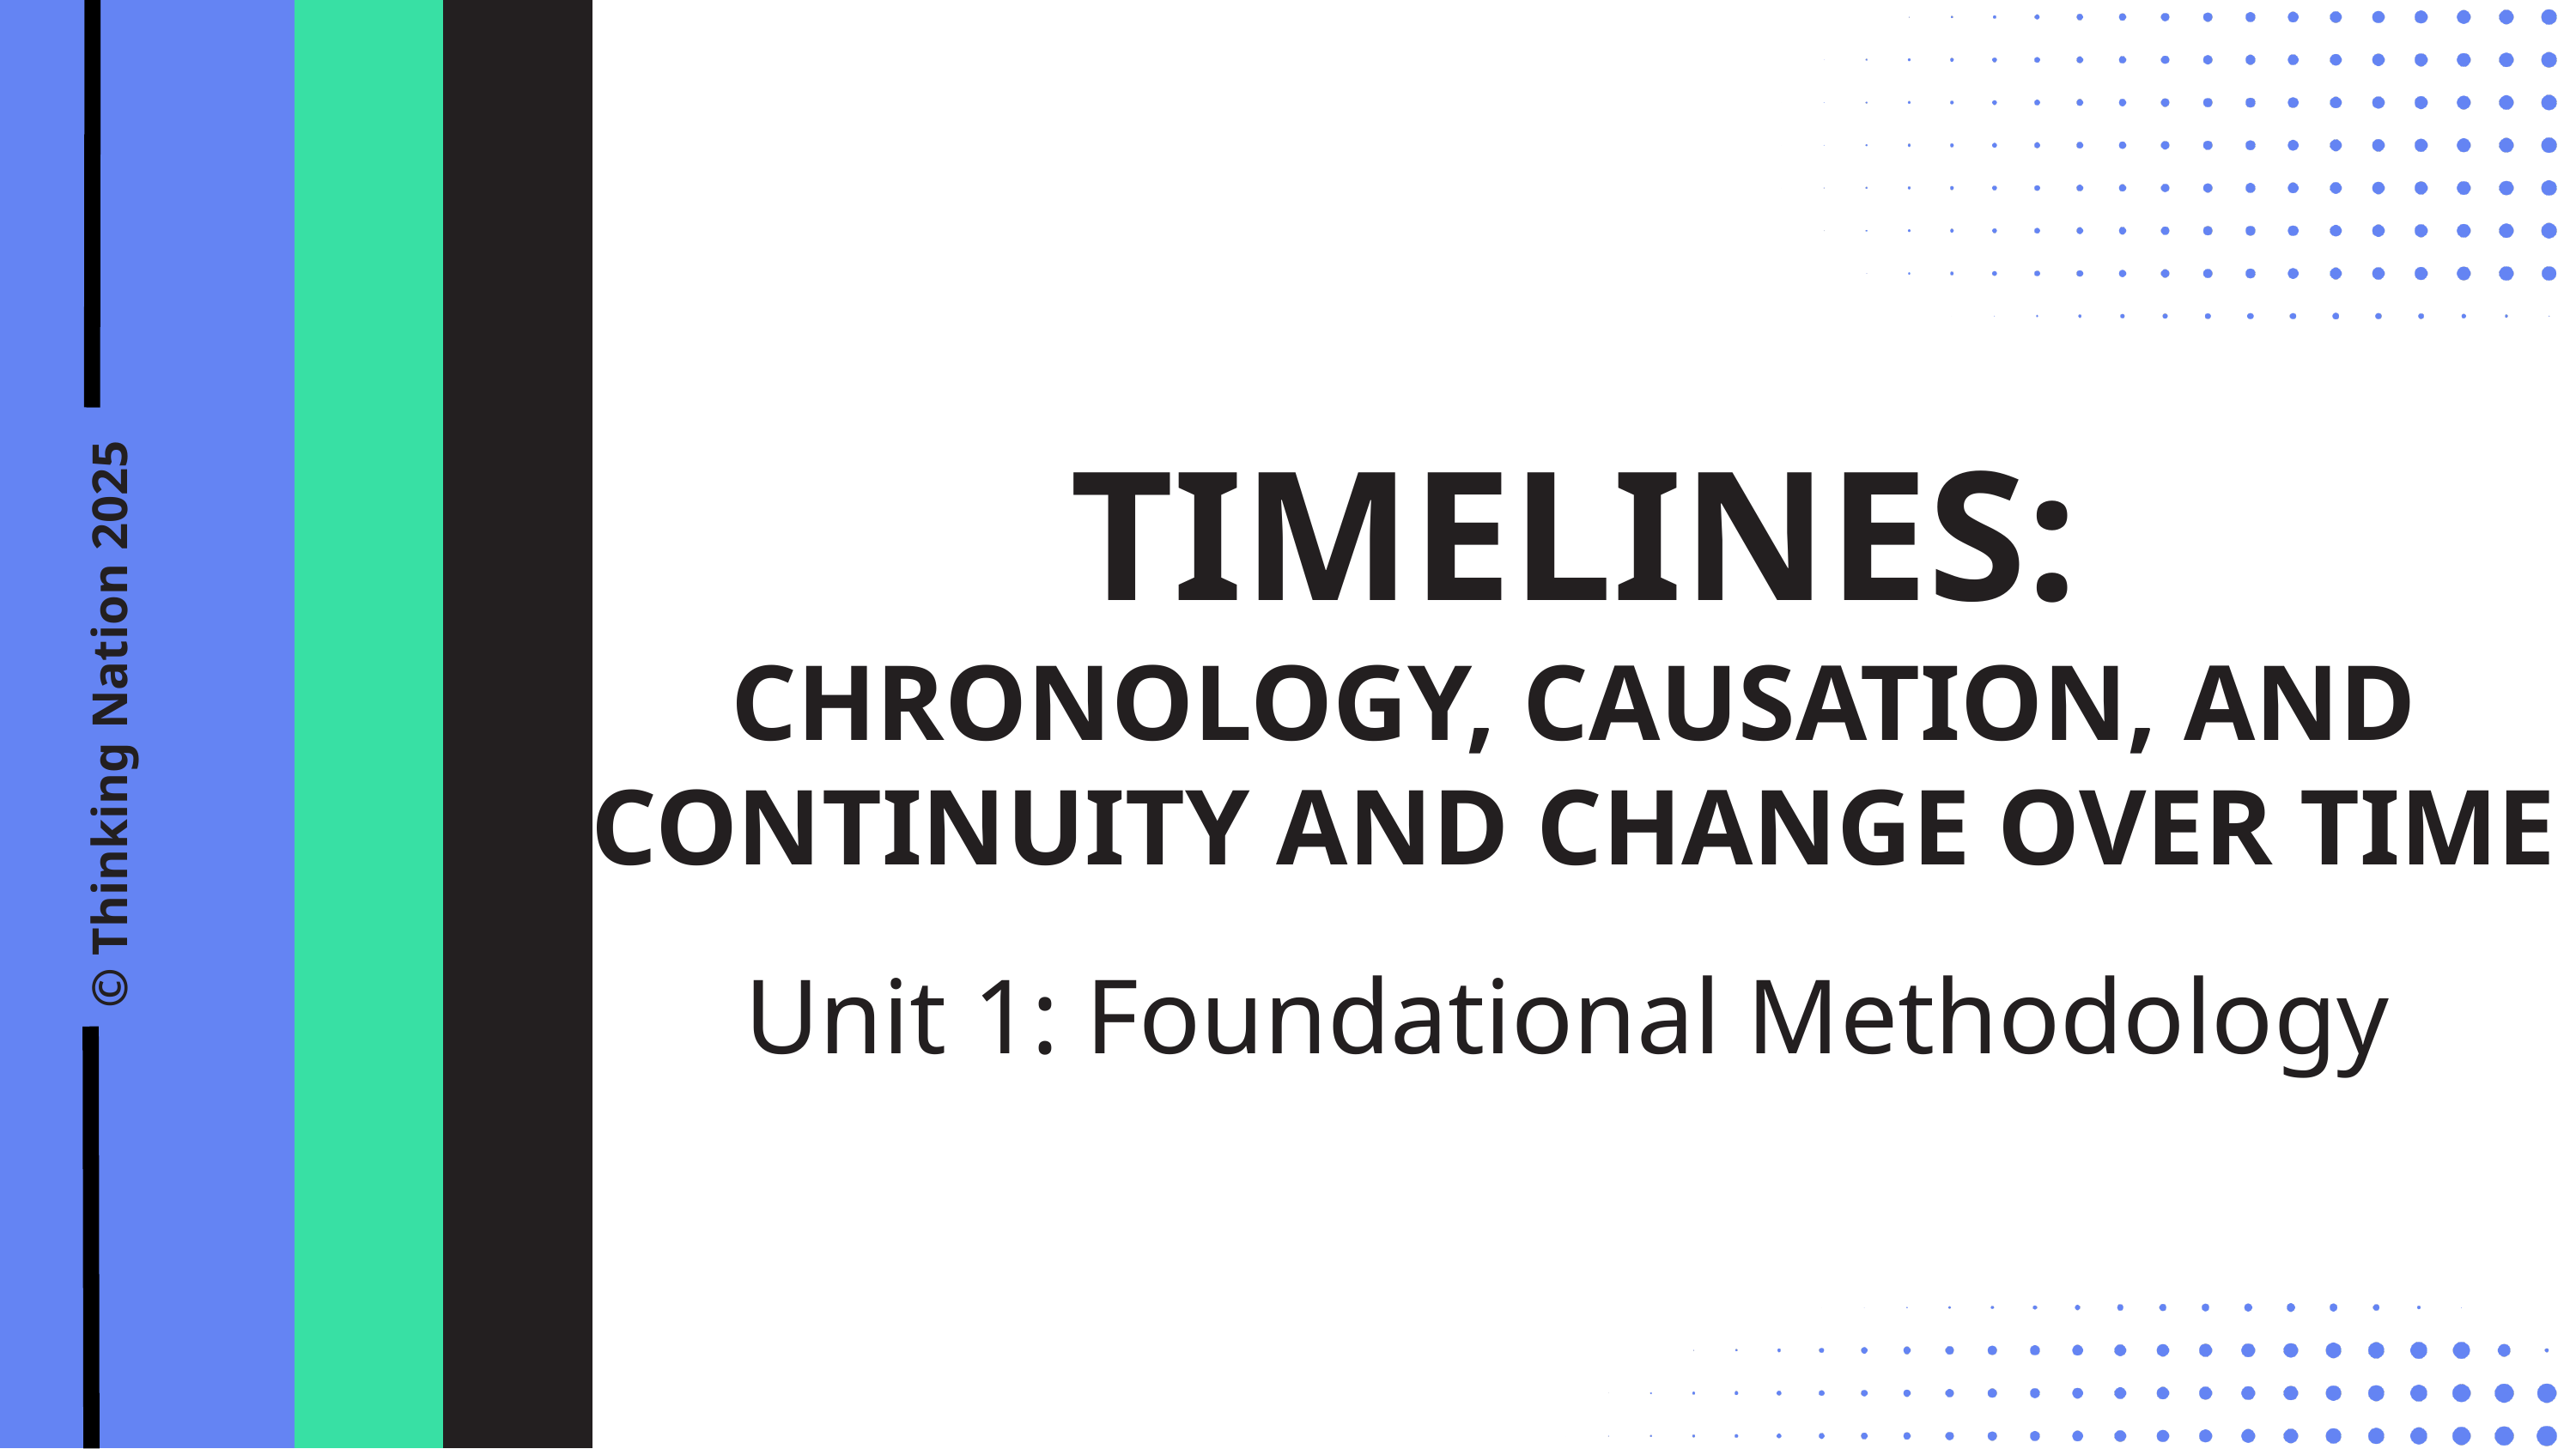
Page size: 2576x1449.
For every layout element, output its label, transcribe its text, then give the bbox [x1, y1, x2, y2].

text_box [1781, 0, 2576, 319]
text_box [1565, 1303, 2576, 1449]
text_box TIMELINES: CHRONOLOGY, CAUSATION, AND CONTINUITY AND CHANGE OVER TIME [599, 421, 2560, 886]
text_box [0, 0, 593, 1449]
text_box Unit 1: Foundational Methodology [599, 902, 2560, 1075]
